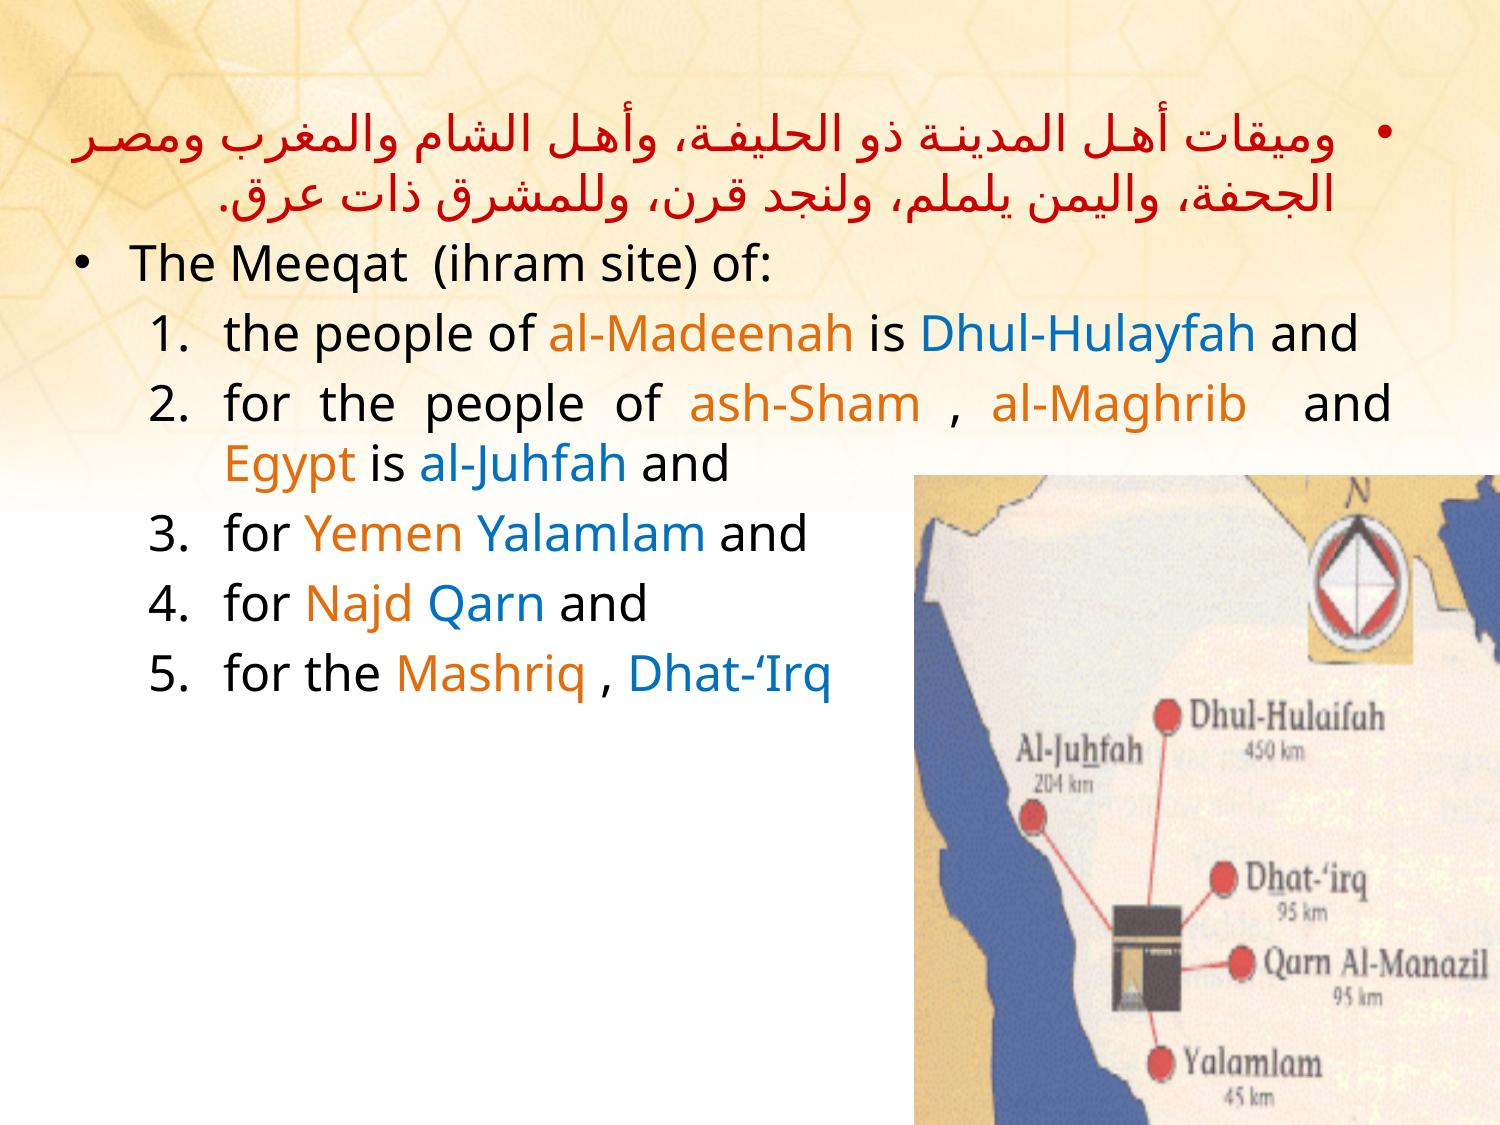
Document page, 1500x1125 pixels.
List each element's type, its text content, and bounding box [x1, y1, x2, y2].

list وميقات أهل المدينة ذو الحليفة، وأهل الشام والمغرب ومصر الجحفة، واليمن يلملم، ولنجد قرن، وللمشرق ذات عرق. The Meeqat (ihram site) of: the people of al-Madeenah is Dhul-Hulayfah and for the people of ash-Sham , al-Maghrib and Egypt is al-Juhfah and for Yemen Yalamlam and for Najd Qarn and for the Mashriq , Dhat-‘Irq [58, 93, 1409, 787]
picture [0, 0, 1500, 1125]
